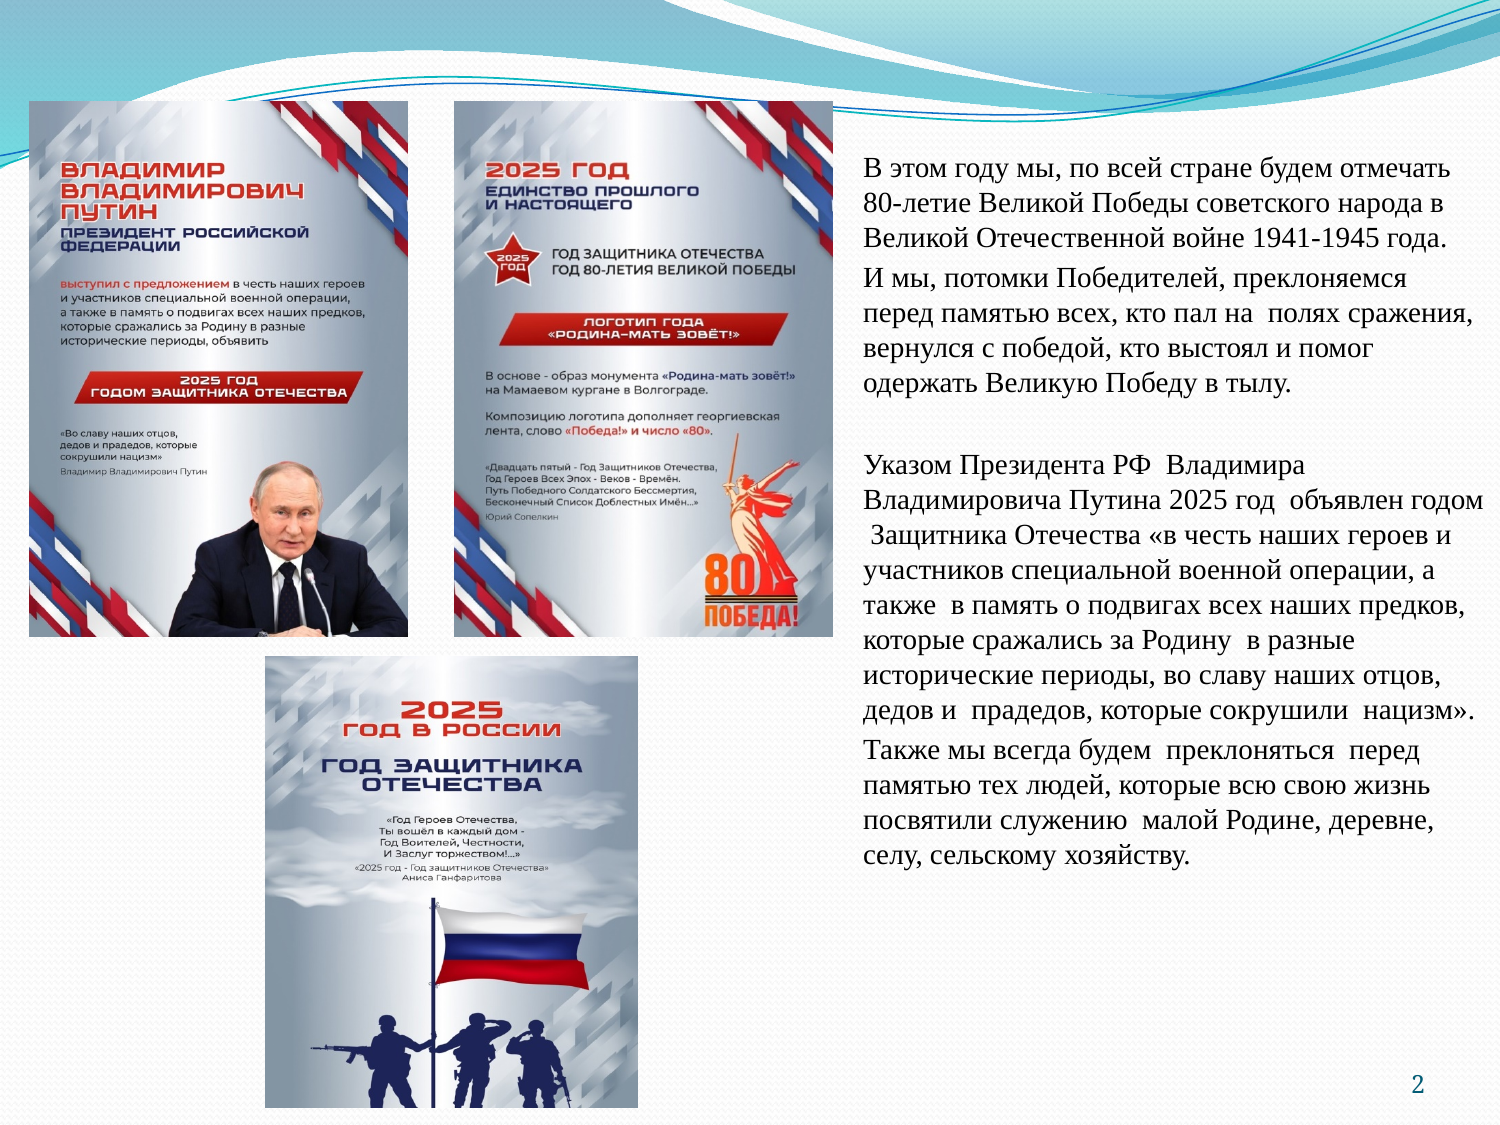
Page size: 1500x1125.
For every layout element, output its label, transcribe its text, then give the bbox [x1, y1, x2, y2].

slide_number 2 [1299, 1043, 1425, 1103]
list В этом году мы, по всей стране будем отмечать 80-летие Великой Победы советского народа в Великой Отечественной войне 1941-1945 года. И мы, потомки Победителей, преклоняемся перед памятью всех, кто пал на полях сражения, вернулся с победой, кто выстоял и помог одержать Великую Победу в тылу. Указом Президента РФ Владимира Владимировича Путина 2025 год объявлен годом Защитника Отечества «в честь наших героев и участников специальной военной операции, а также в память о подвигах всех наших предков, которые сражались за Родину в разные исторические периоды, во славу наших отцов, дедов и прадедов, которые сокрушили нацизм». Также мы всегда будем преклоняться перед памятью тех людей, которые всю свою жизнь посвятили служению малой Родине, деревне, селу, сельскому хозяйству. [848, 140, 1500, 1043]
picture [454, 101, 833, 637]
picture [29, 101, 408, 637]
picture [264, 656, 638, 1108]
